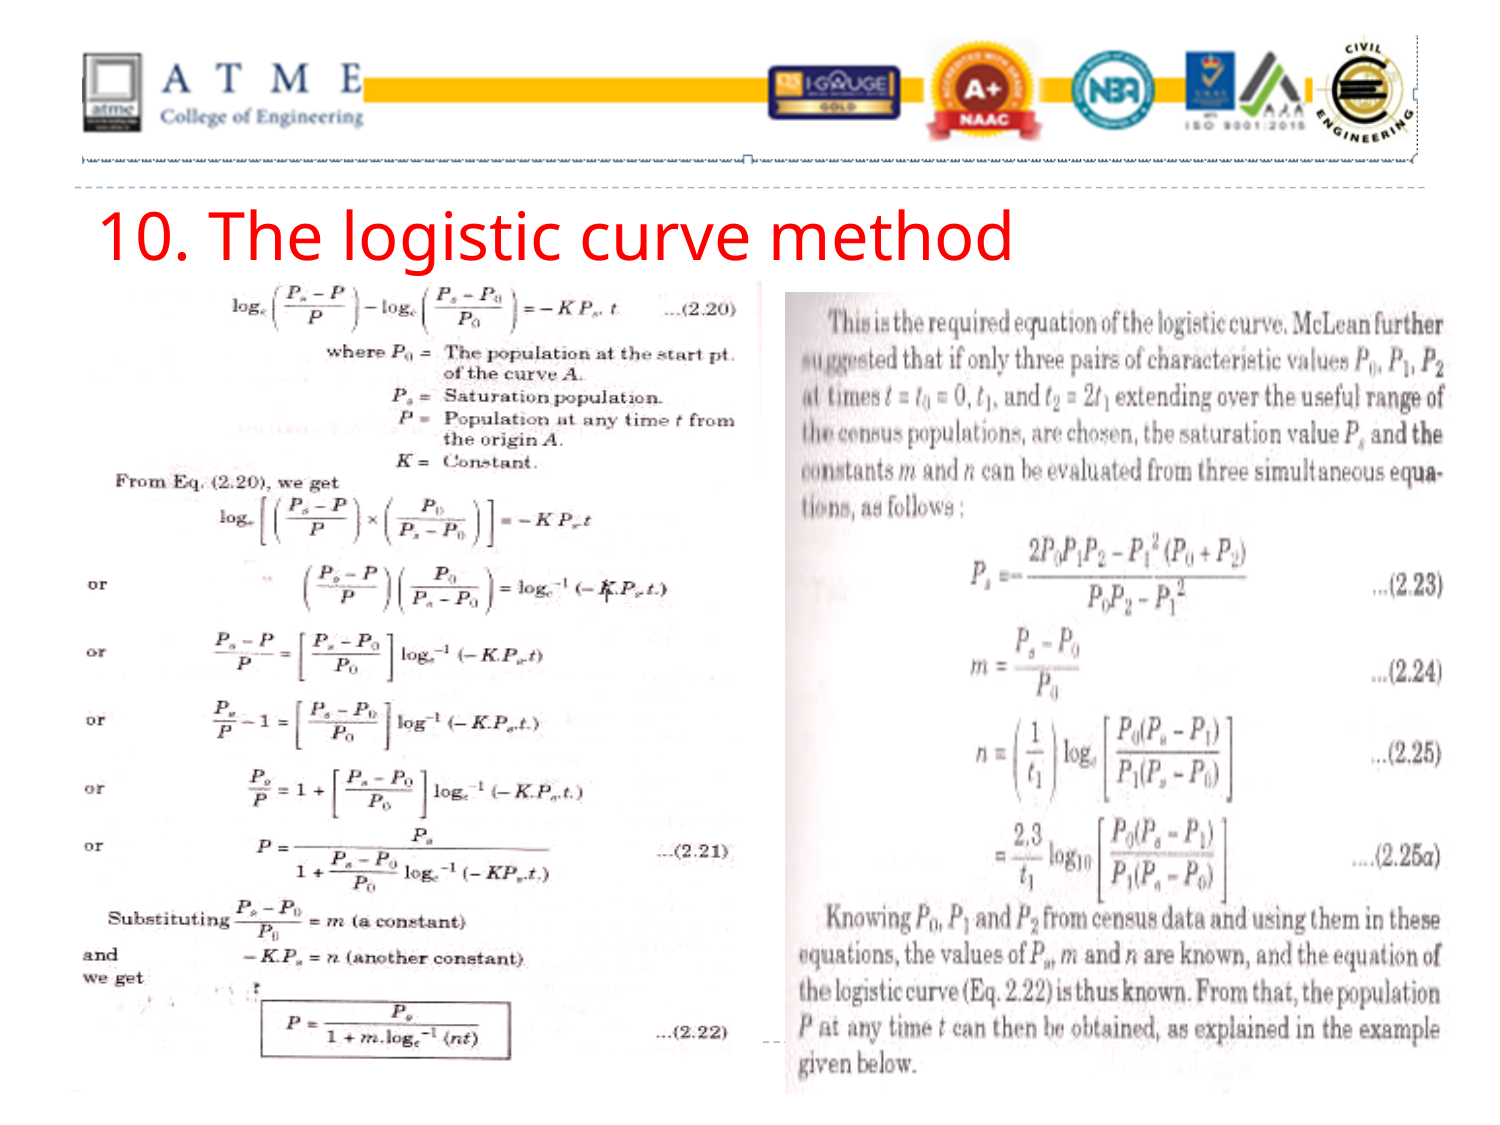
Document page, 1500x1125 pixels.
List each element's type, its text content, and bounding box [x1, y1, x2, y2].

title 10. The logistic curve method [82, 93, 1432, 282]
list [58, 280, 762, 1090]
picture [784, 292, 1466, 1095]
picture [82, 35, 1418, 93]
